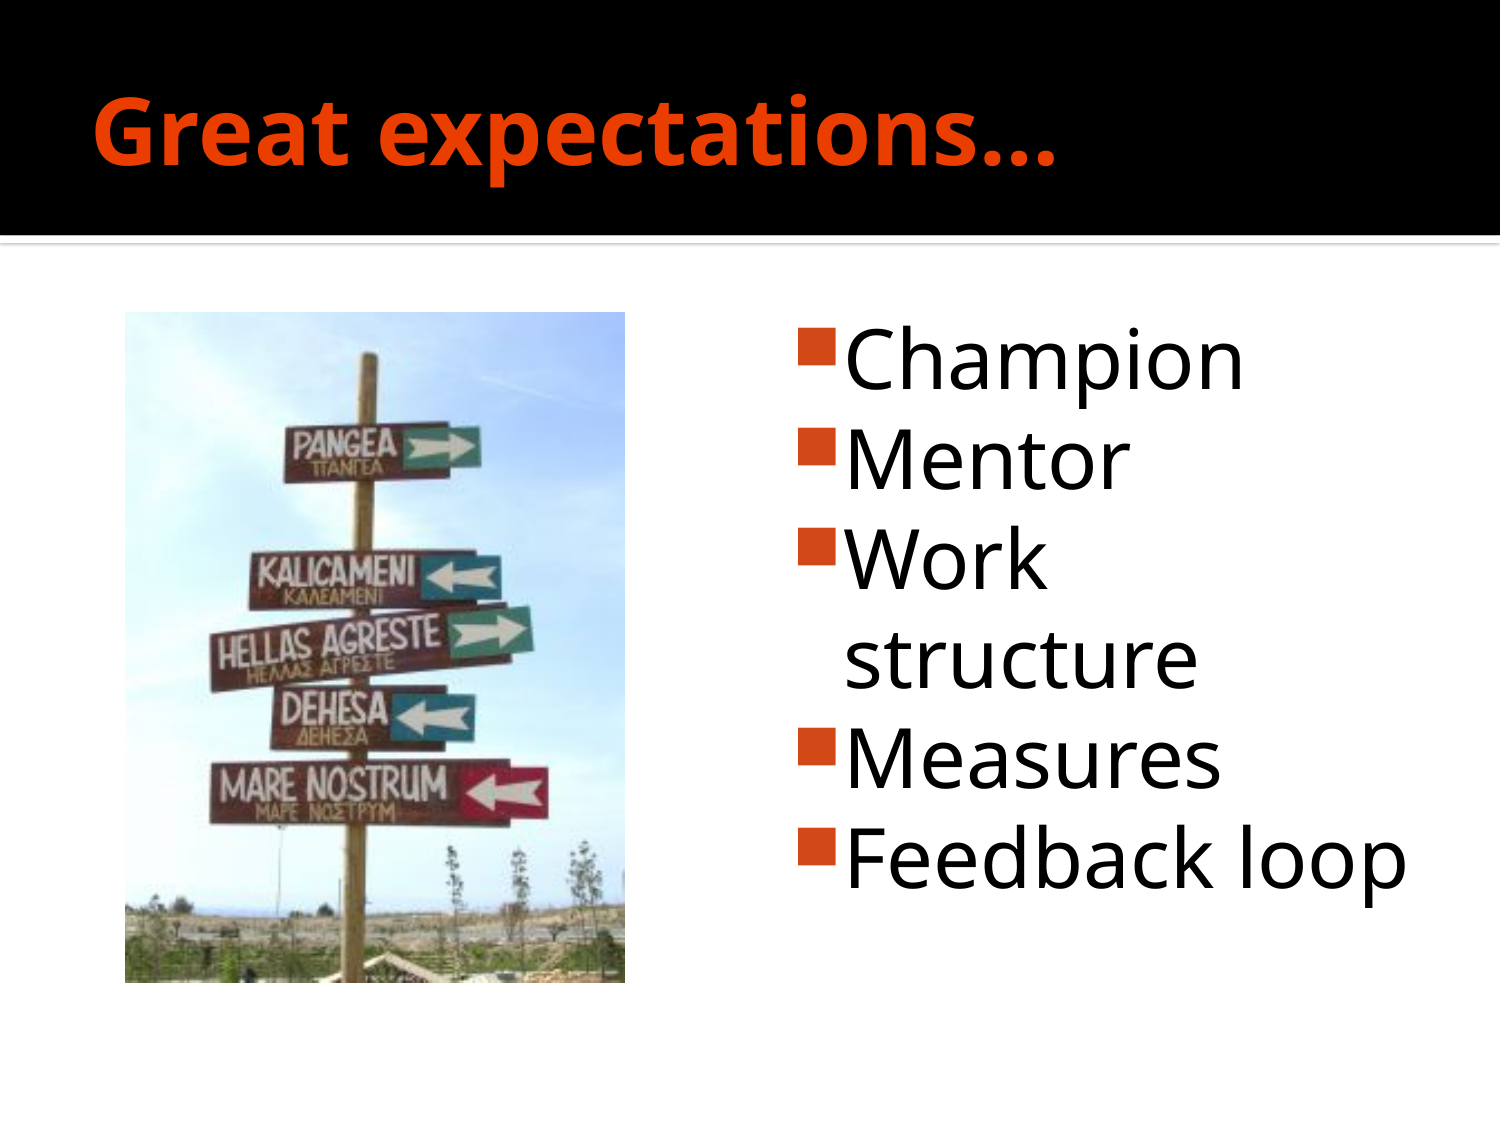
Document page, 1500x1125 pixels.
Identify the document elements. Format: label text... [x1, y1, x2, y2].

list Champion Mentor Work structure Measures Feedback loop [762, 291, 1425, 1050]
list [124, 312, 626, 983]
title Great expectations… [75, 24, 1425, 231]
